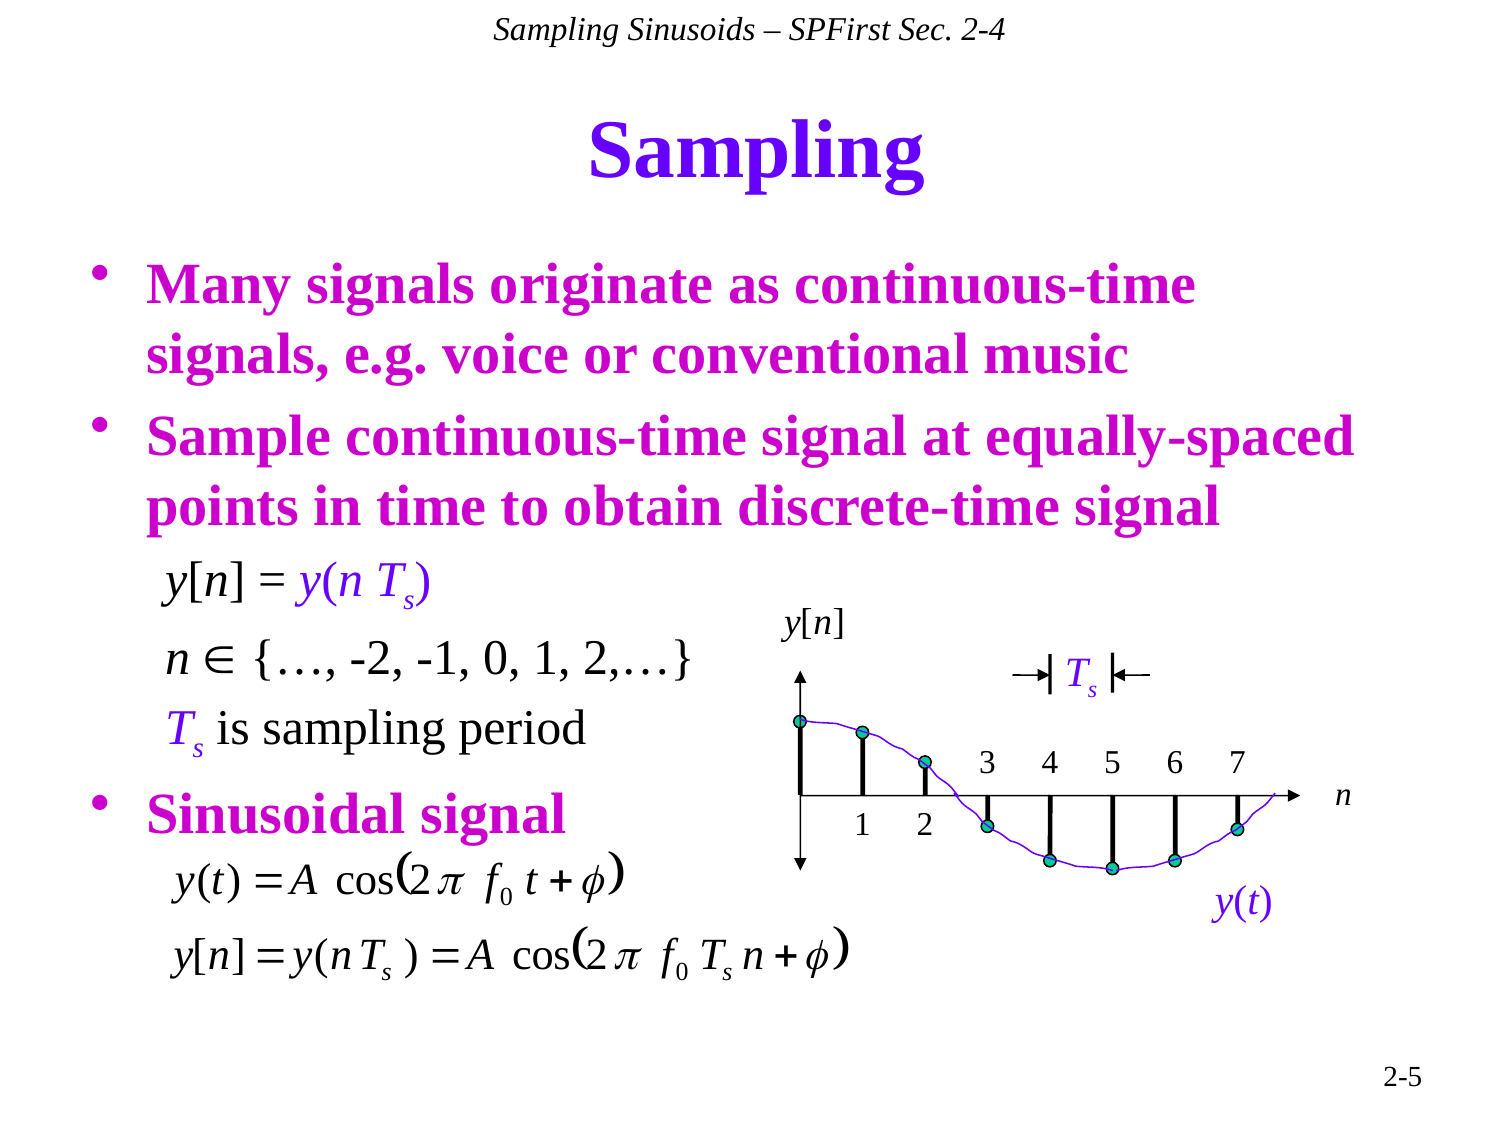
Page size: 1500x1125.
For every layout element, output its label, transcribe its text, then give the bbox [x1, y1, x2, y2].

list Many signals originate as continuous-time signals, e.g. voice or conventional music Sample continuous-time signal at equally-spaced points in time to obtain discrete-time signal y[n] = y(n Ts) n  {…, -2, -1, 0, 1, 2,…} Ts is sampling period Sinusoidal signal [75, 237, 1388, 975]
text_box n [1304, 764, 1388, 820]
text_box Sampling Sinusoids – SPFirst Sec. 2-4 [0, 0, 1500, 55]
slide_number 2-5 [1124, 1049, 1438, 1125]
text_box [774, 599, 851, 651]
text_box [799, 670, 1301, 931]
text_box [162, 924, 851, 993]
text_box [1012, 637, 1151, 703]
title Sampling [75, 55, 1438, 238]
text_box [163, 849, 626, 918]
